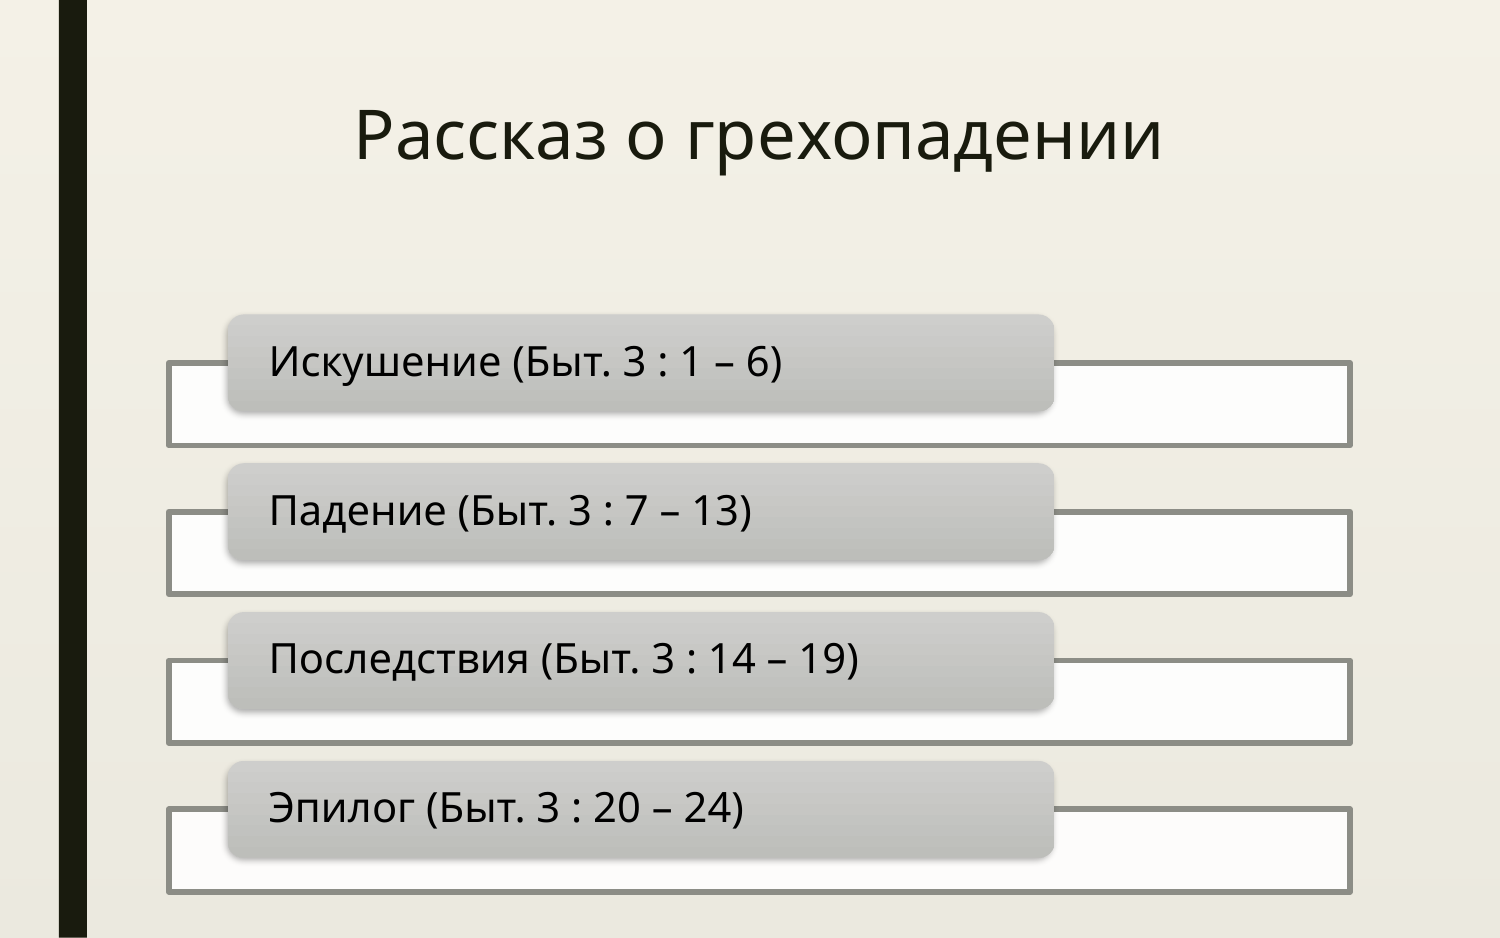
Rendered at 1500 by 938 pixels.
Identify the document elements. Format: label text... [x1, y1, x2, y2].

title Рассказ о грехопадении [168, 93, 1351, 297]
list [168, 312, 1351, 895]
